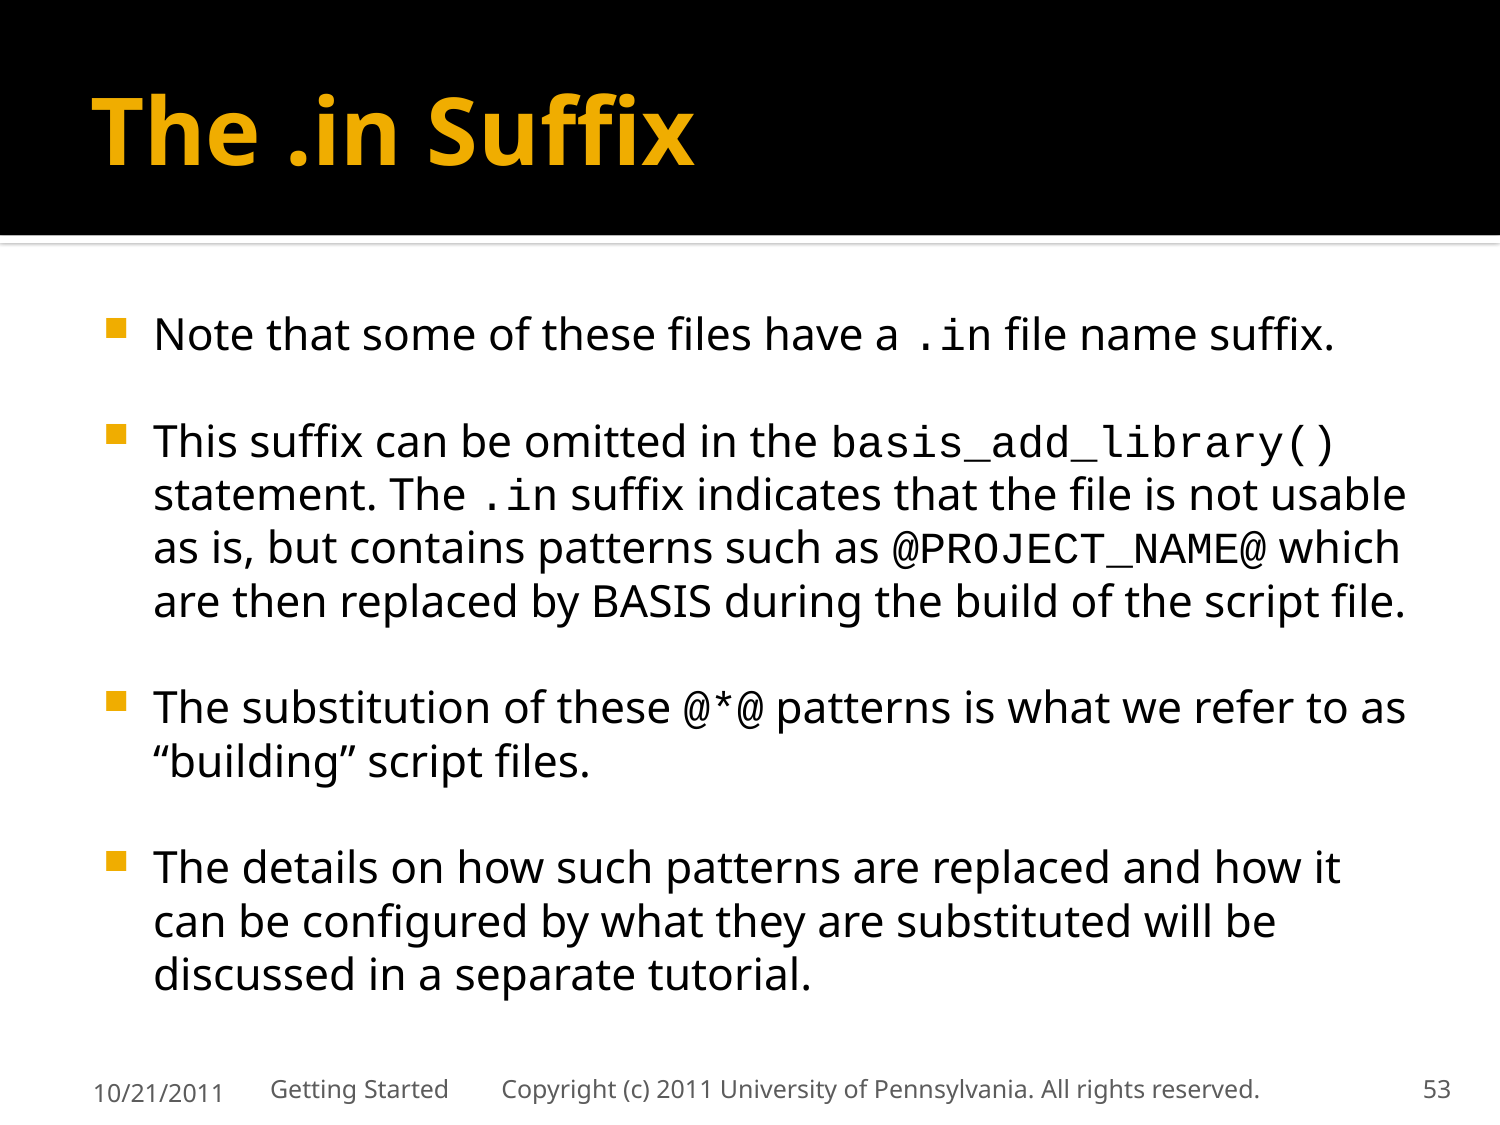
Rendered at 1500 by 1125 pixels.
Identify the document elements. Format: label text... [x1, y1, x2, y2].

footer Getting Started Copyright (c) 2011 University of Pennsylvania. All rights reserved. [262, 1062, 1337, 1108]
list Note that some of these files have a .in file name suffix. This suffix can be omitted in the basis_add_library() statement. The .in suffix indicates that the file is not usable as is, but contains patterns such as @PROJECT_NAME@ which are then replaced by BASIS during the build of the script file. The substitution of these @*@ patterns is what we refer to as “building” script files. The details on how such patterns are replaced and how it can be configured by what they are substituted will be discussed in a separate tutorial. [75, 291, 1425, 1050]
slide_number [75, 1062, 238, 1108]
slide_number 53 [1345, 1062, 1467, 1108]
title The .in Suffix [75, 25, 1425, 231]
